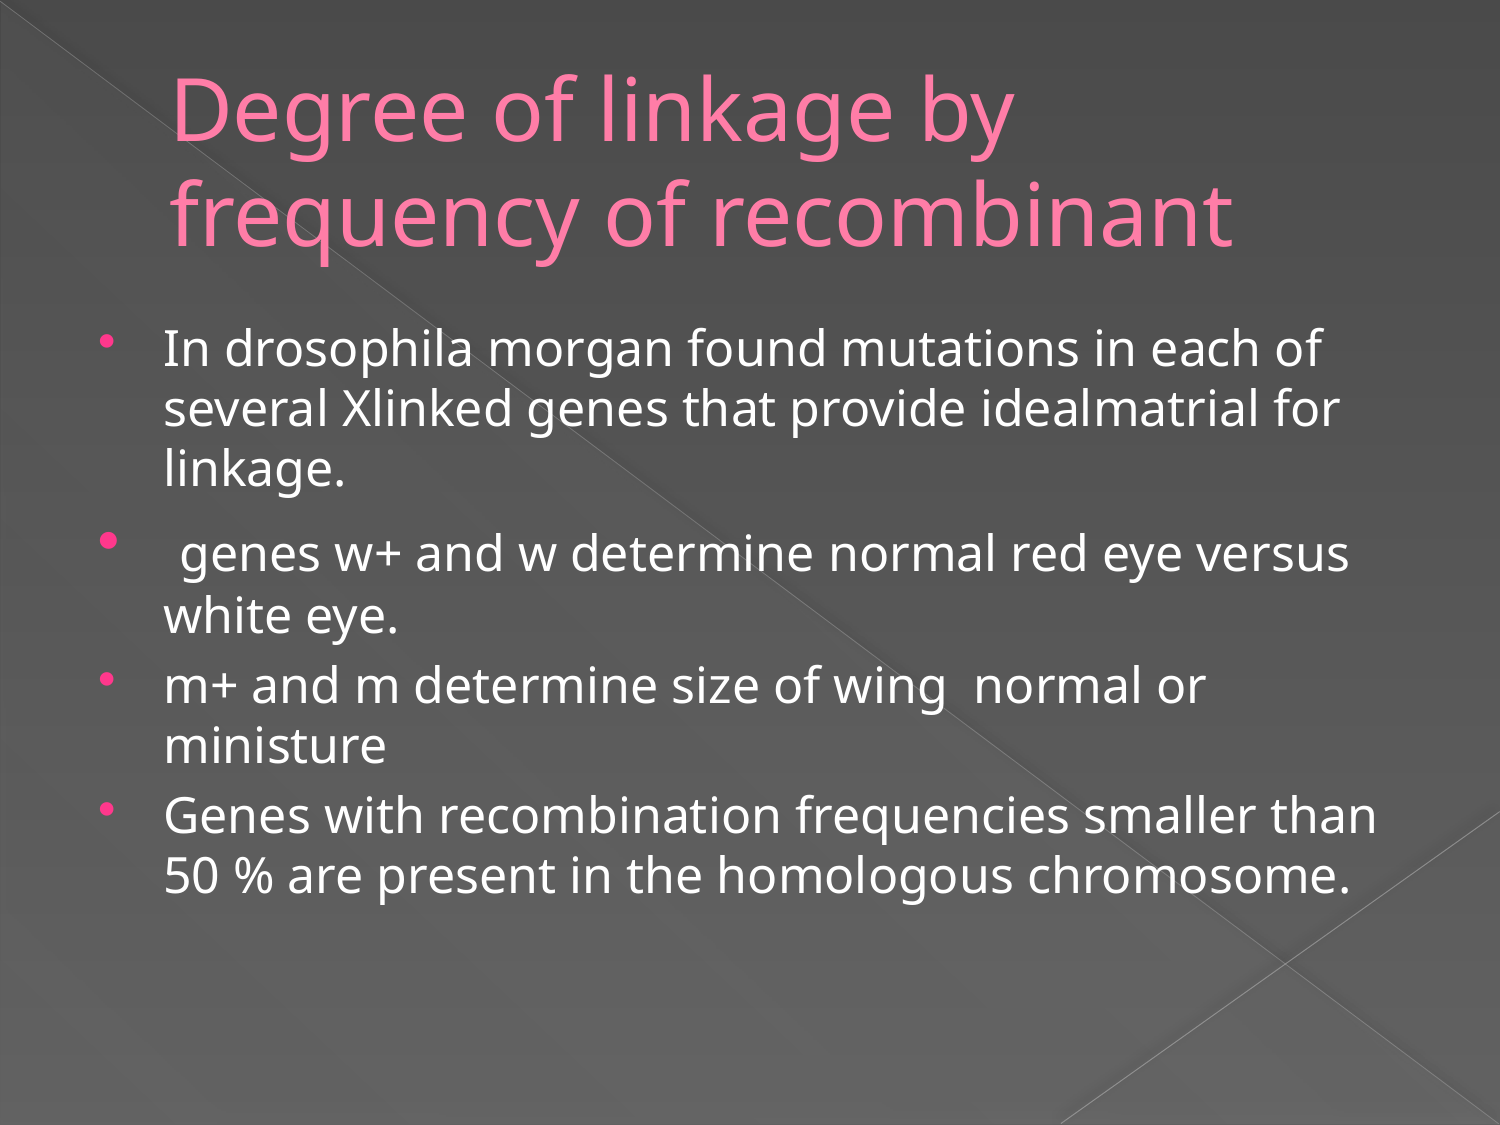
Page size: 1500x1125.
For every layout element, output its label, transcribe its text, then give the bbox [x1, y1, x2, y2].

title Degree of linkage by frequency of recombinant [75, 43, 1425, 274]
list In drosophila morgan found mutations in each of several Xlinked genes that provide idealmatrial for linkage. genes w+ and w determine normal red eye versus white eye. m+ and m determine size of wing normal or ministure Genes with recombination frequencies smaller than 50 % are present in the homologous chromosome. [75, 308, 1425, 1059]
